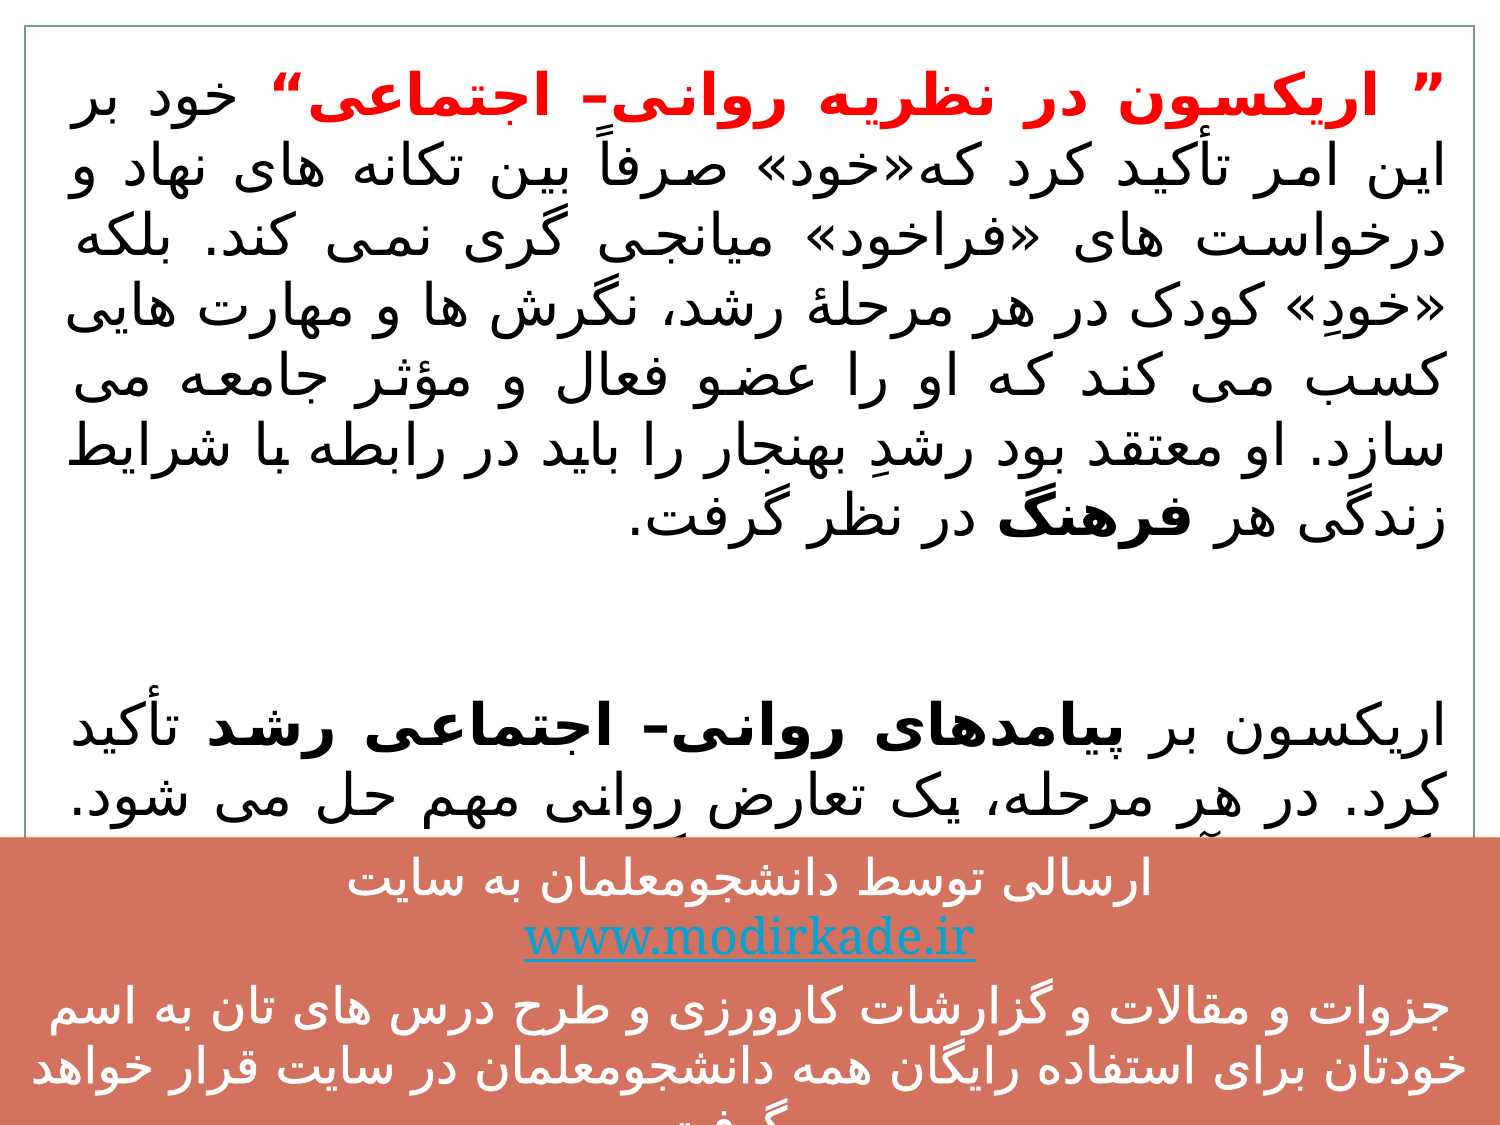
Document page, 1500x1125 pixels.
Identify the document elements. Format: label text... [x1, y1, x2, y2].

text_box ارسالی توسط دانشجومعلمان به سایت www.modirkade.ir جزوات و مقالات و گزارشات کارورزی و طرح درس های تان به اسم خودتان برای استفاده رایگان همه دانشجومعلمان در سایت قرار خواهد گرفت.... موفق و سربلند باشید... [0, 837, 1500, 1125]
text_box ” اریکسون در نظریه روانی– اجتماعی“ خود بر این امر تأکید کرد که«خود» صرفاً بین تکانه های نهاد و درخواست های «فراخود» میانجی گری نمی کند. بلکه «خودِ» کودک در هر مرحلۀ رشد، نگرش ها و مهارت هایی کسب می کند که او را عضو فعال و مؤثر جامعه می سازد. او معتقد بود رشدِ بهنجار را باید در رابطه با شرایط زندگی هر فرهنگ در نظر گرفت. اریکسون بر پیامدهای روانی– اجتماعی رشد تأکید کرد. در هر مرحله، یک تعارض روانی مهم حل می شود. اگر پیامد آن مثبت باشد، افراد نگرش ها و مهارت هایی را کسب می کنند که به آنها امکان مشارکت سازنده در جامعه را می دهد. [49, 49, 1463, 835]
